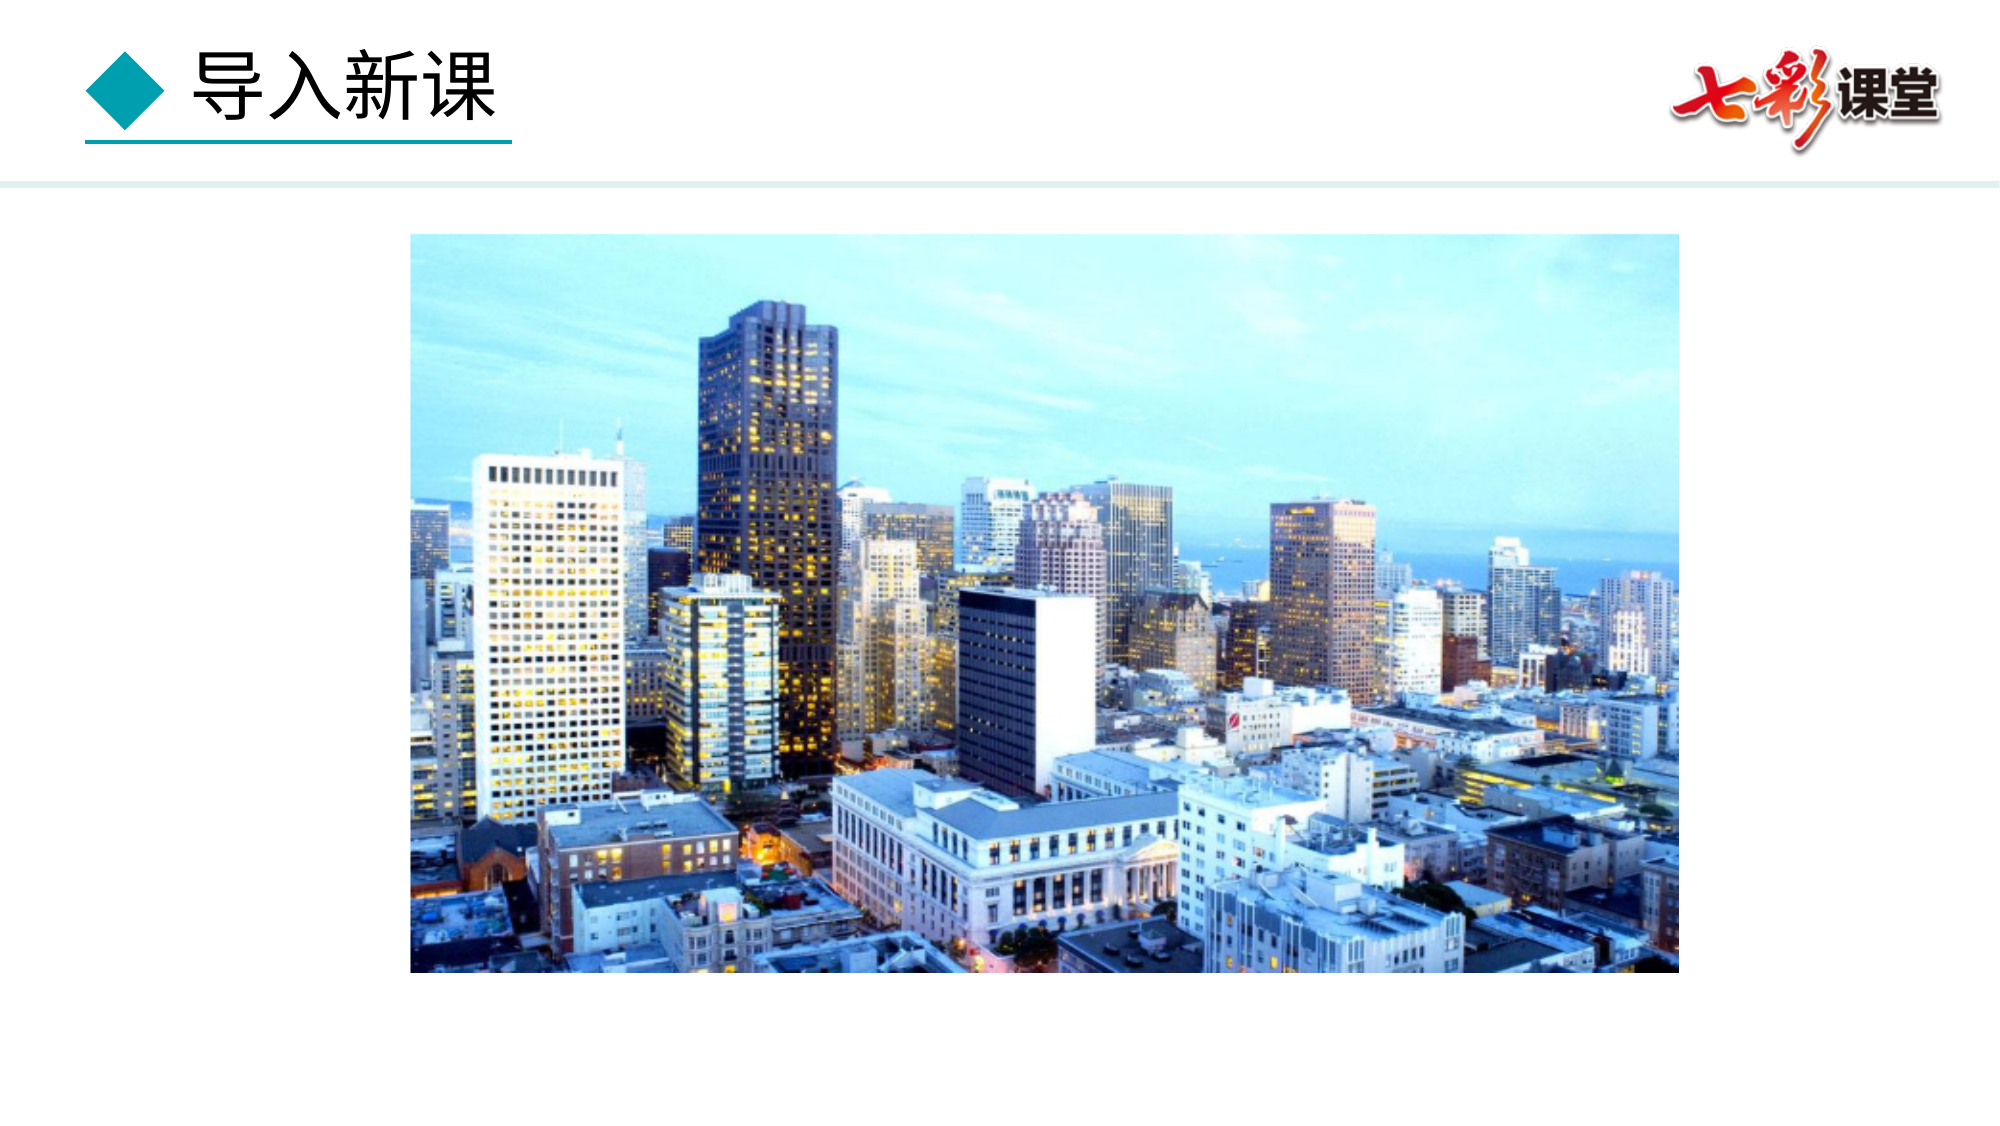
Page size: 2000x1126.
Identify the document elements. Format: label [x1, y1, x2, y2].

picture [1666, 42, 1948, 157]
picture [408, 231, 1679, 973]
